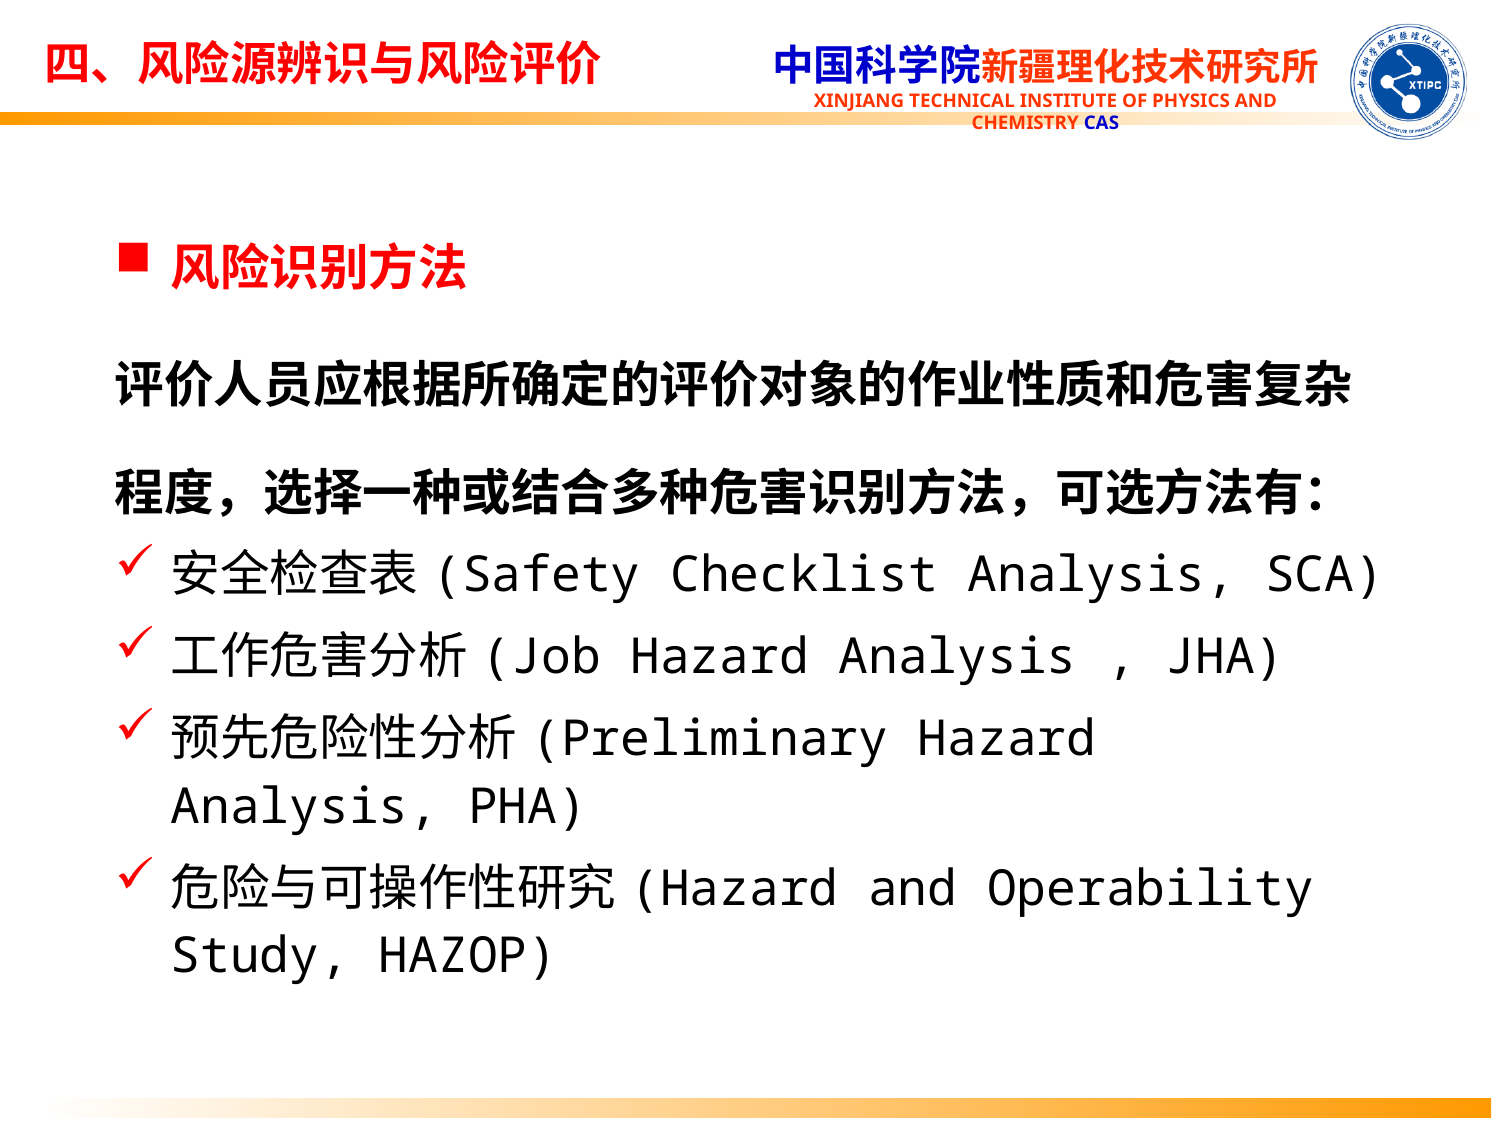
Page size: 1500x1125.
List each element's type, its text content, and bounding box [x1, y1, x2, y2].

text_box 四、风险源辨识与风险评价 [29, 19, 833, 102]
list 风险识别方法 评价人员应根据所确定的评价对象的作业性质和危害复杂程度，选择一种或结合多种危害识别方法，可选方法有： 安全检查表(Safety Checklist Analysis, SCA) 工作危害分析(Job Hazard Analysis , JHA) 预先危险性分析(Preliminary Hazard Analysis, PHA) 危险与可操作性研究(Hazard and Operability Study, HAZOP) [100, 184, 1400, 1024]
picture [1342, 16, 1474, 147]
